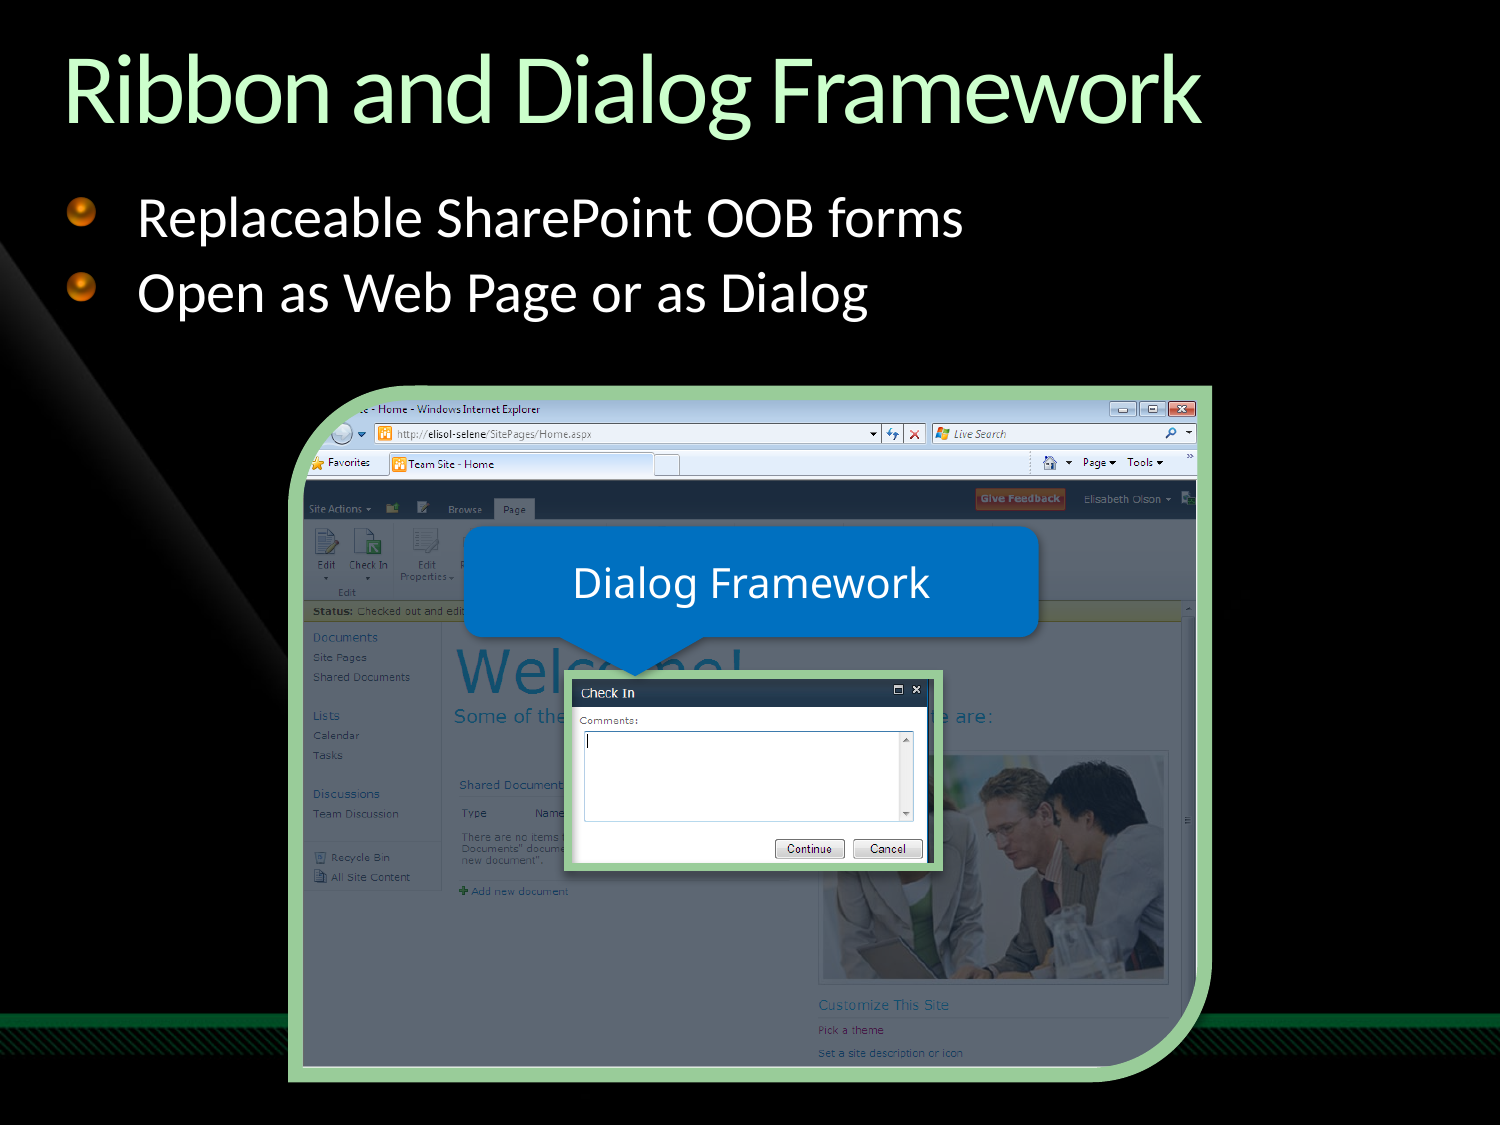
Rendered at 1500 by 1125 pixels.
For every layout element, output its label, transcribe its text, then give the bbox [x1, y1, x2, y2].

text_box Replaceable SharePoint OOB forms Open as Web Page or as Dialog [62, 187, 1438, 326]
title Ribbon and Dialog Framework [62, 37, 1438, 147]
picture [0, 0, 1500, 1125]
